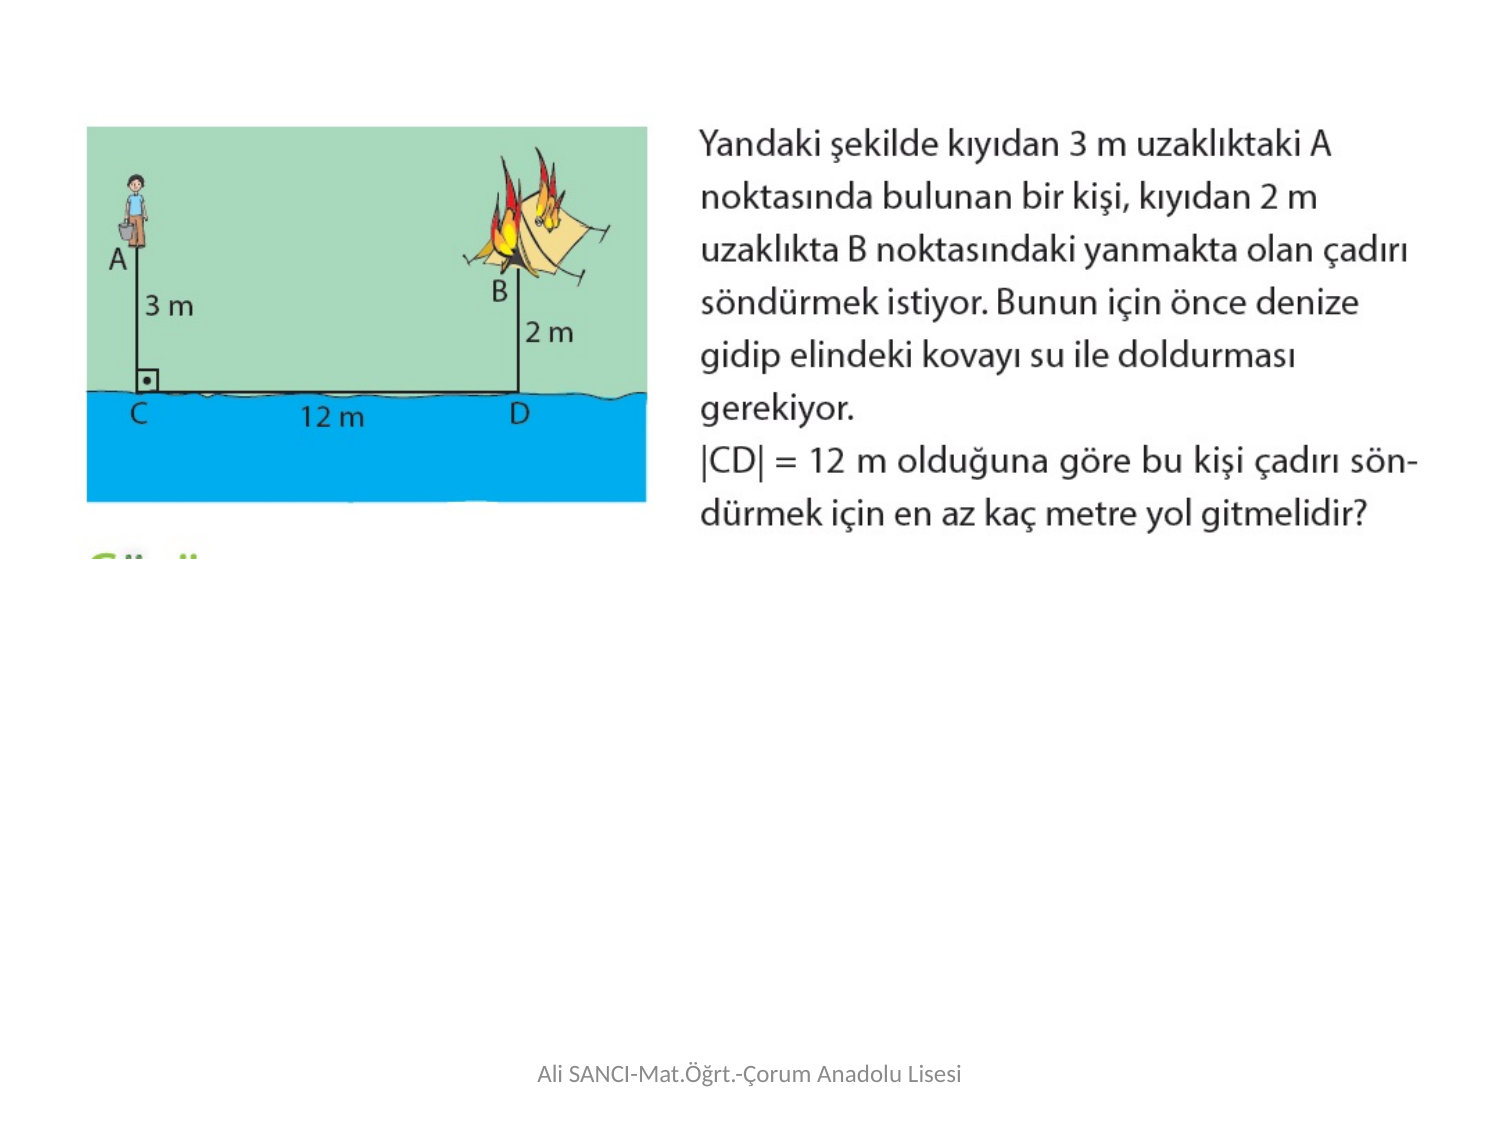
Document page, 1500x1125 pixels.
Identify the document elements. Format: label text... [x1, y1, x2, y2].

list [76, 113, 1427, 559]
footer Ali SANCI-Mat.Öğrt.-Çorum Anadolu Lisesi [512, 1042, 988, 1103]
